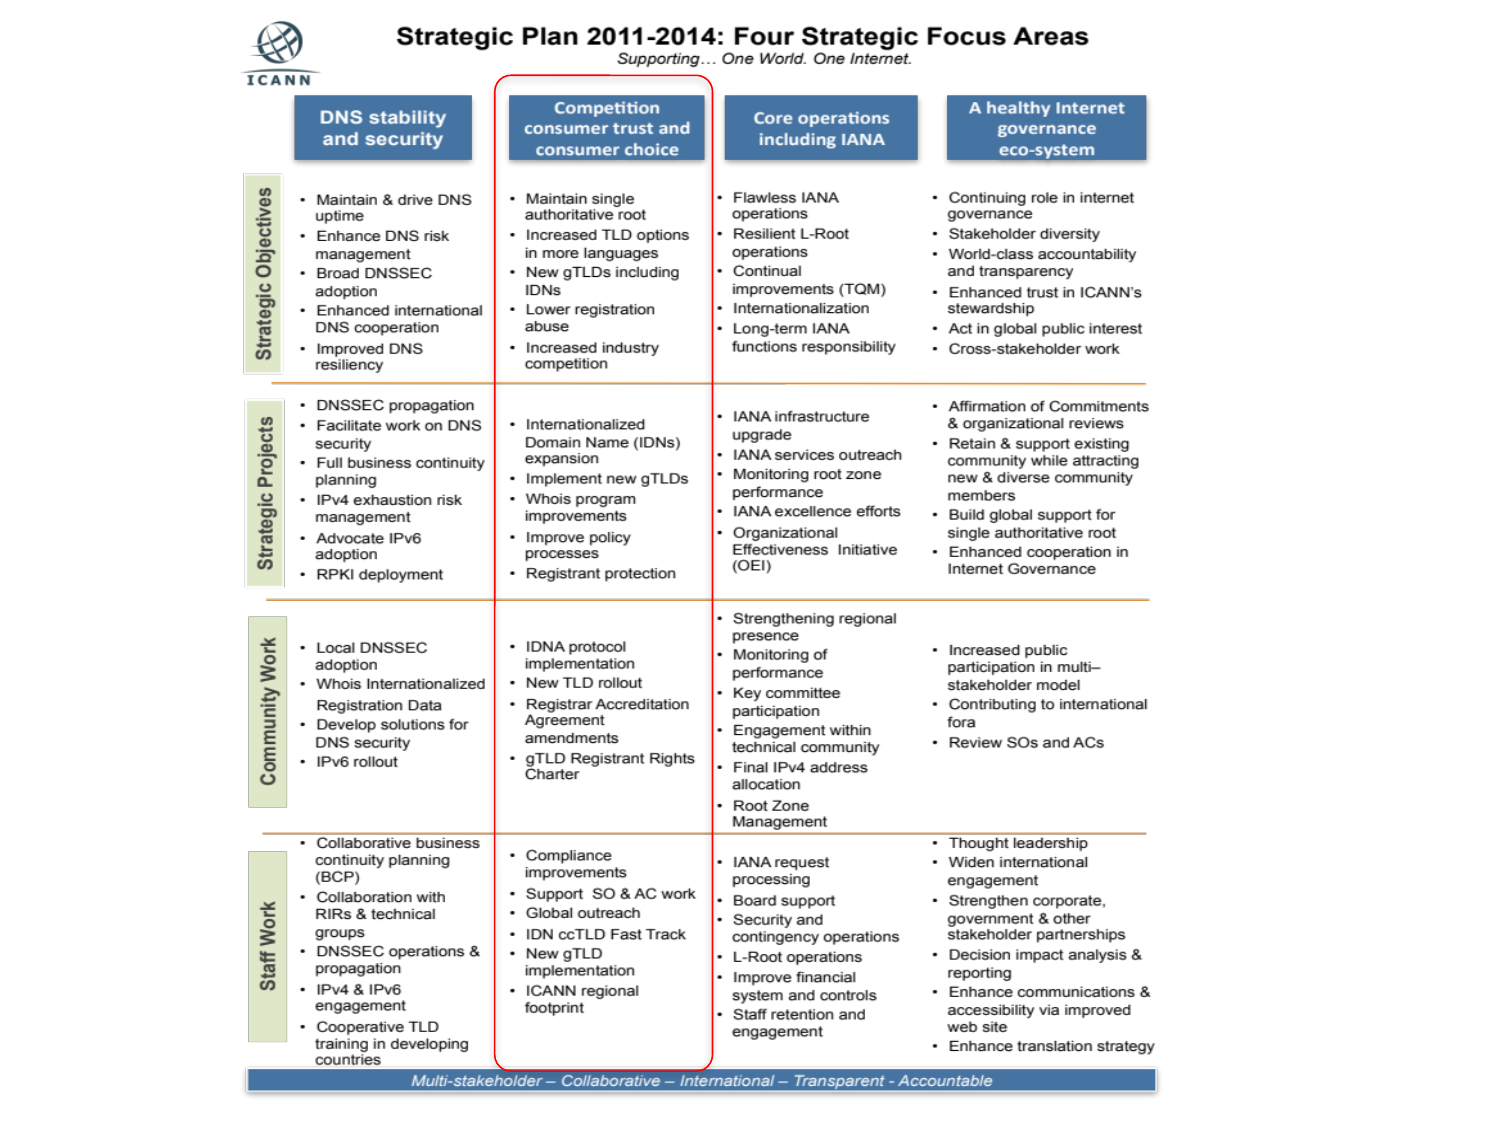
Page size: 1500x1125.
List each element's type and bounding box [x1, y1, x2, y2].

picture [237, 12, 1170, 1101]
